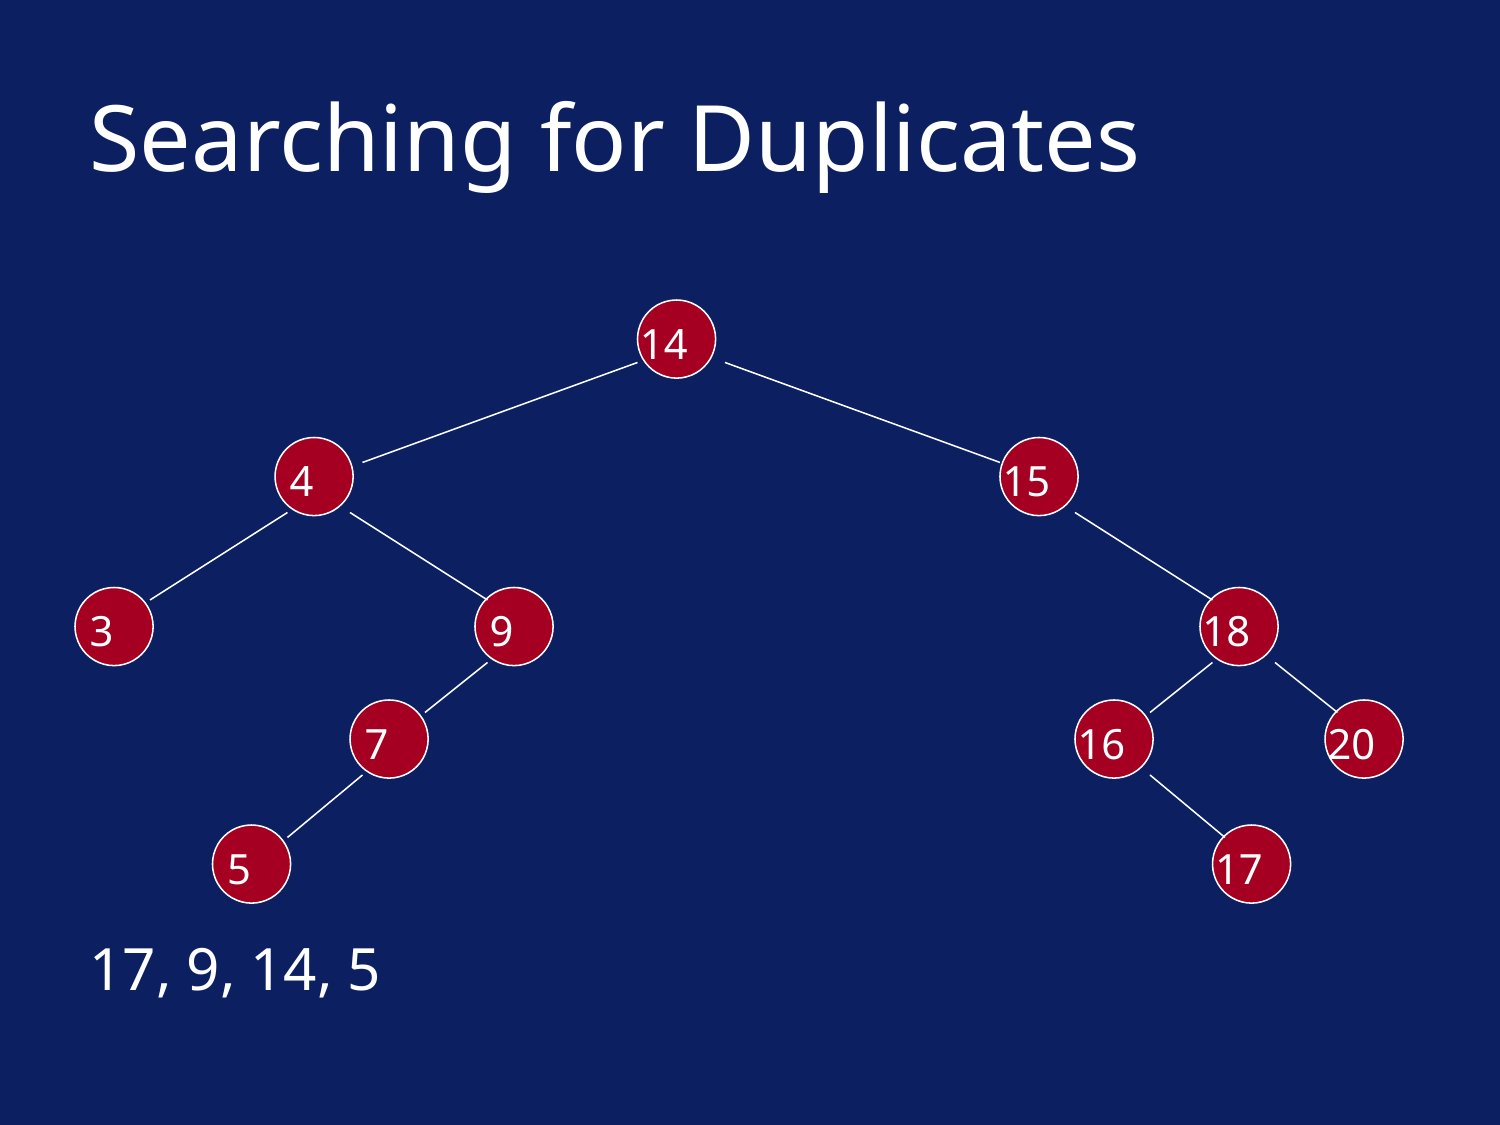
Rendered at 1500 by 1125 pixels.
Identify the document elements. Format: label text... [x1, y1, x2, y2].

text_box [1199, 824, 1291, 914]
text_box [199, 824, 291, 914]
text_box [1187, 587, 1279, 676]
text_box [424, 662, 488, 713]
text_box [262, 437, 354, 526]
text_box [287, 774, 363, 838]
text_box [1149, 774, 1226, 838]
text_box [1062, 699, 1154, 789]
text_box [337, 699, 429, 789]
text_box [1274, 662, 1338, 713]
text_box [987, 437, 1079, 526]
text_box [724, 362, 1001, 463]
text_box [1312, 699, 1404, 789]
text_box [1149, 662, 1213, 713]
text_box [362, 362, 638, 463]
title Searching for Duplicates [74, 59, 1425, 210]
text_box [62, 587, 154, 676]
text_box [349, 512, 488, 601]
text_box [1074, 512, 1213, 601]
list 17, 9, 14, 5 [74, 924, 1425, 1038]
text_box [149, 512, 288, 601]
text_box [624, 299, 716, 389]
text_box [462, 587, 554, 676]
